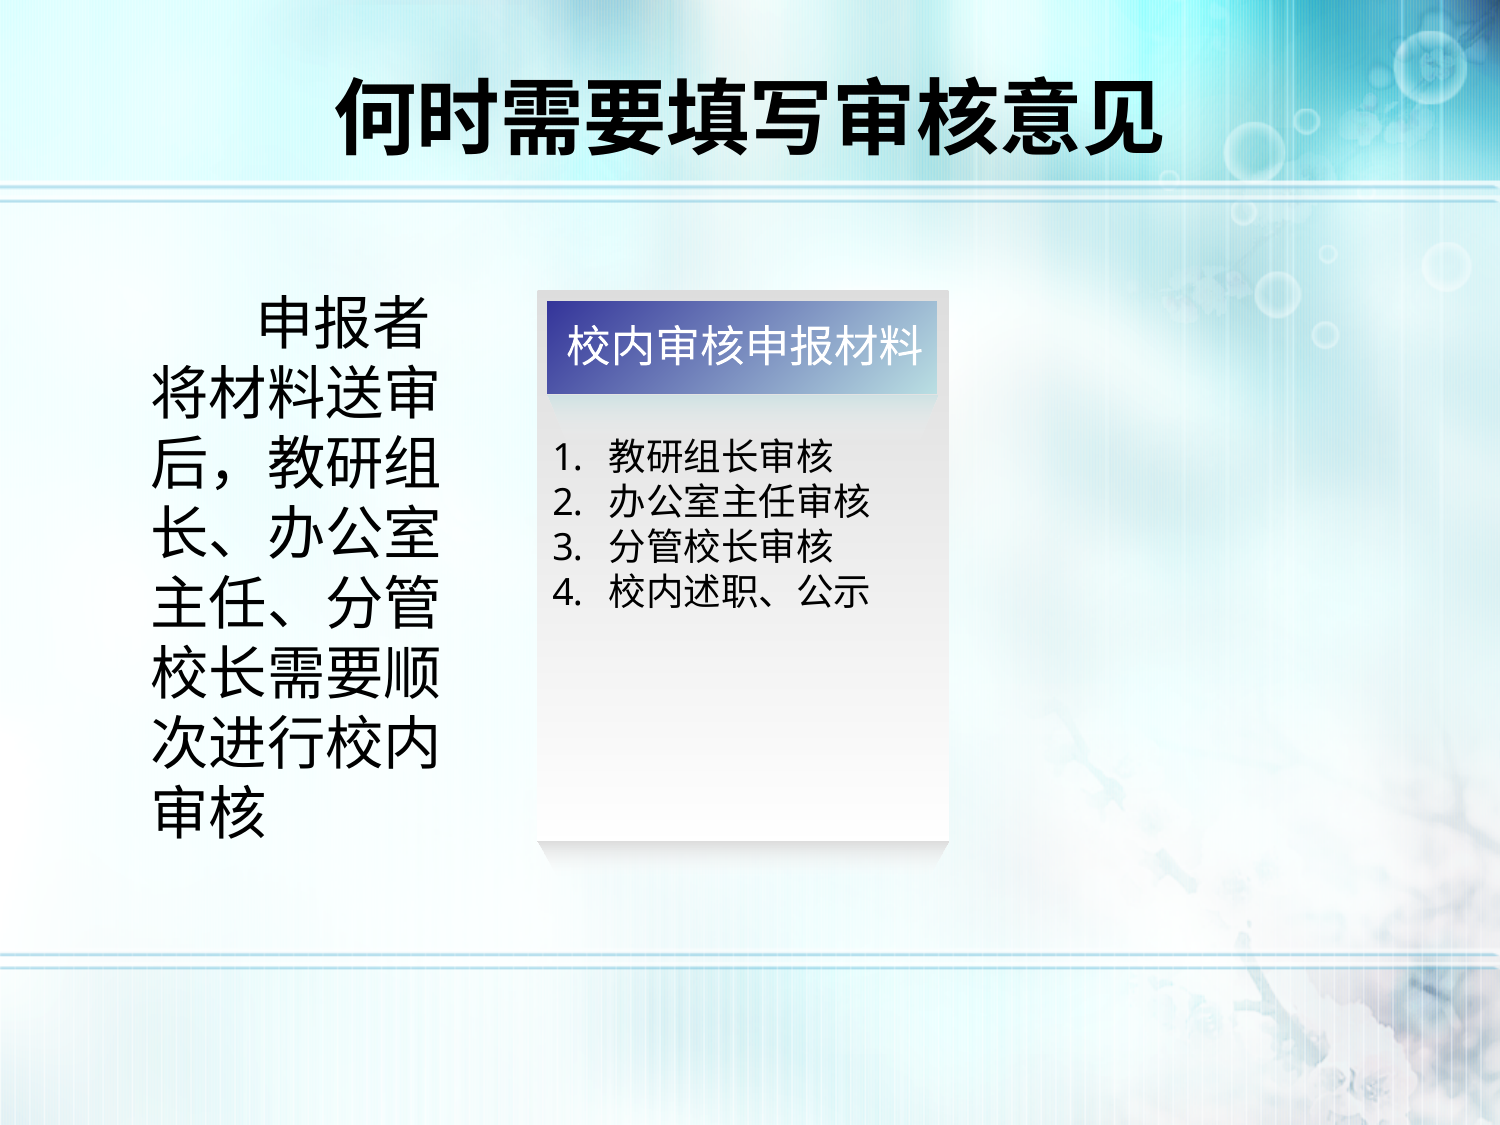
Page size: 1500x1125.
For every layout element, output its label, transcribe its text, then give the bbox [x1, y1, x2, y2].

picture [0, 0, 1500, 1125]
list 申报者将材料送审后，教研组长、办公室主任、分管校长需要顺次进行校内审核 [135, 278, 467, 1022]
title 何时需要填写审核意见 [75, 45, 1425, 185]
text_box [537, 290, 949, 878]
